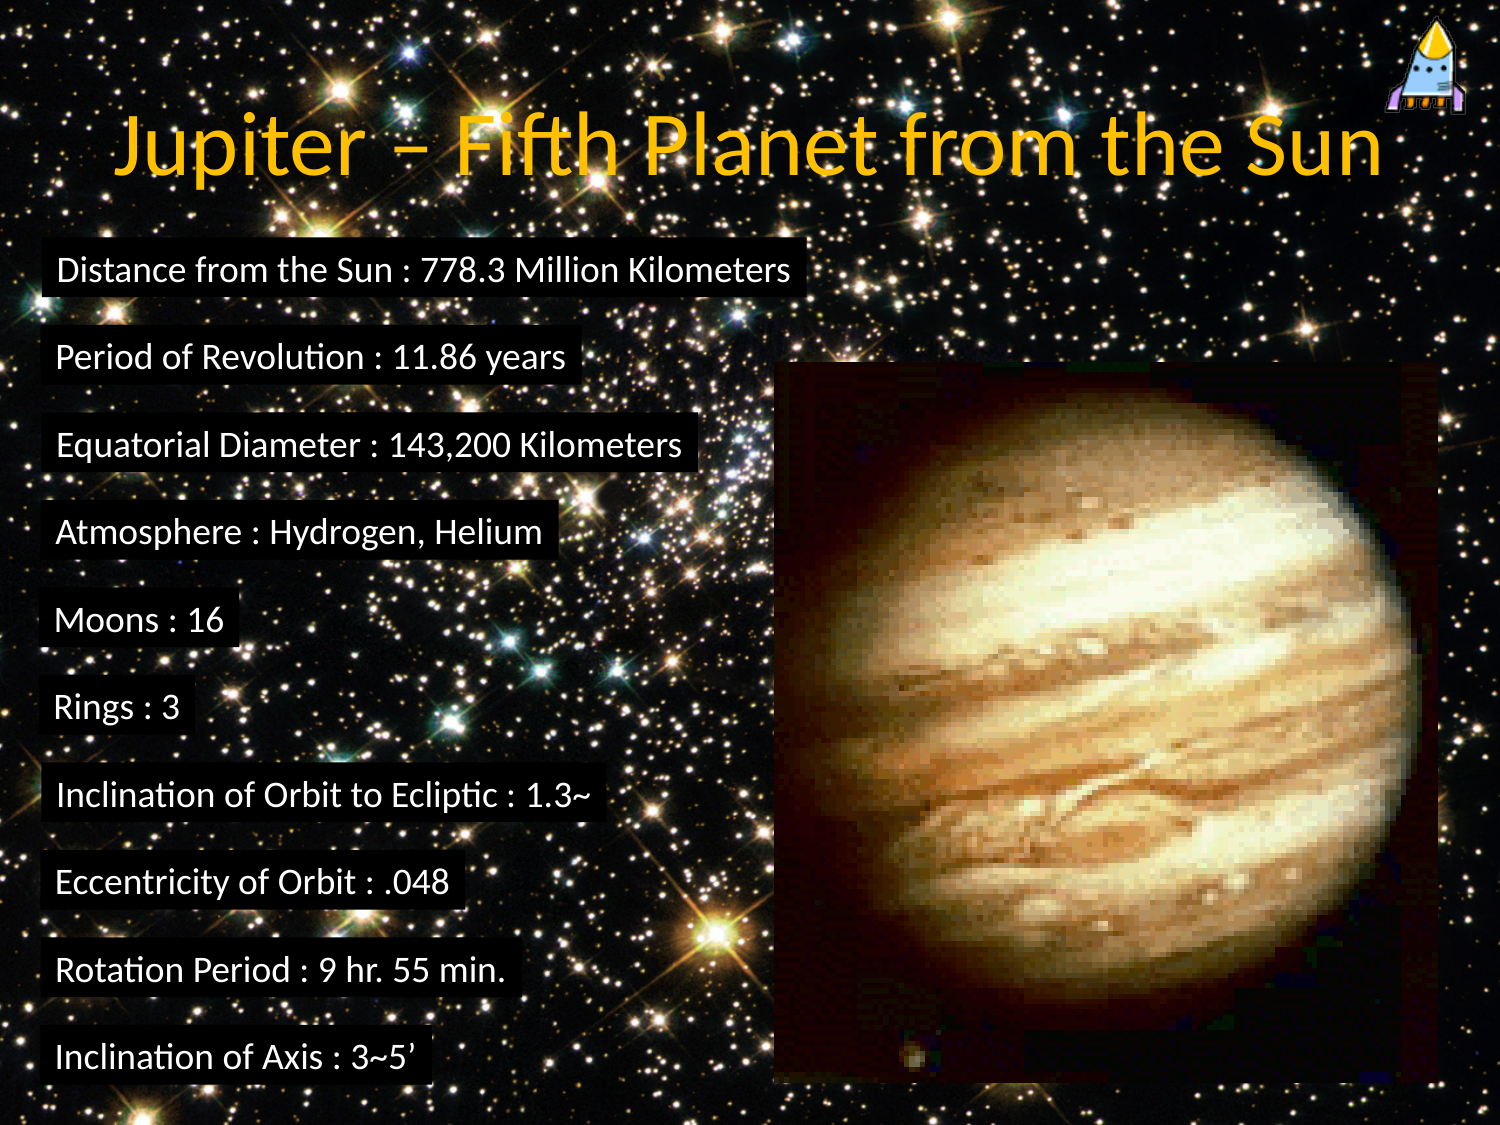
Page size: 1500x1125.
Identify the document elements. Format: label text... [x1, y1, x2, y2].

text_box Distance from the Sun : 778.3 Million Kilometers [41, 237, 807, 298]
text_box Inclination of Orbit to Ecliptic : 1.3~ [41, 762, 607, 823]
text_box Rotation Period : 9 hr. 55 min. [40, 937, 522, 998]
text_box Atmosphere : Hydrogen, Helium [40, 499, 559, 560]
text_box Equatorial Diameter : 143,200 Kilometers [41, 412, 698, 473]
text_box Period of Revolution : 11.86 years [40, 324, 582, 385]
text_box Moons : 16 [38, 587, 240, 648]
title Jupiter – Fifth Planet from the Sun [75, 45, 1425, 233]
picture [0, 0, 1500, 1125]
text_box Rings : 3 [38, 674, 196, 735]
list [774, 362, 1438, 1083]
text_box Inclination of Axis : 3~5’ [39, 1024, 432, 1085]
text_box Eccentricity of Orbit : .048 [40, 849, 466, 910]
